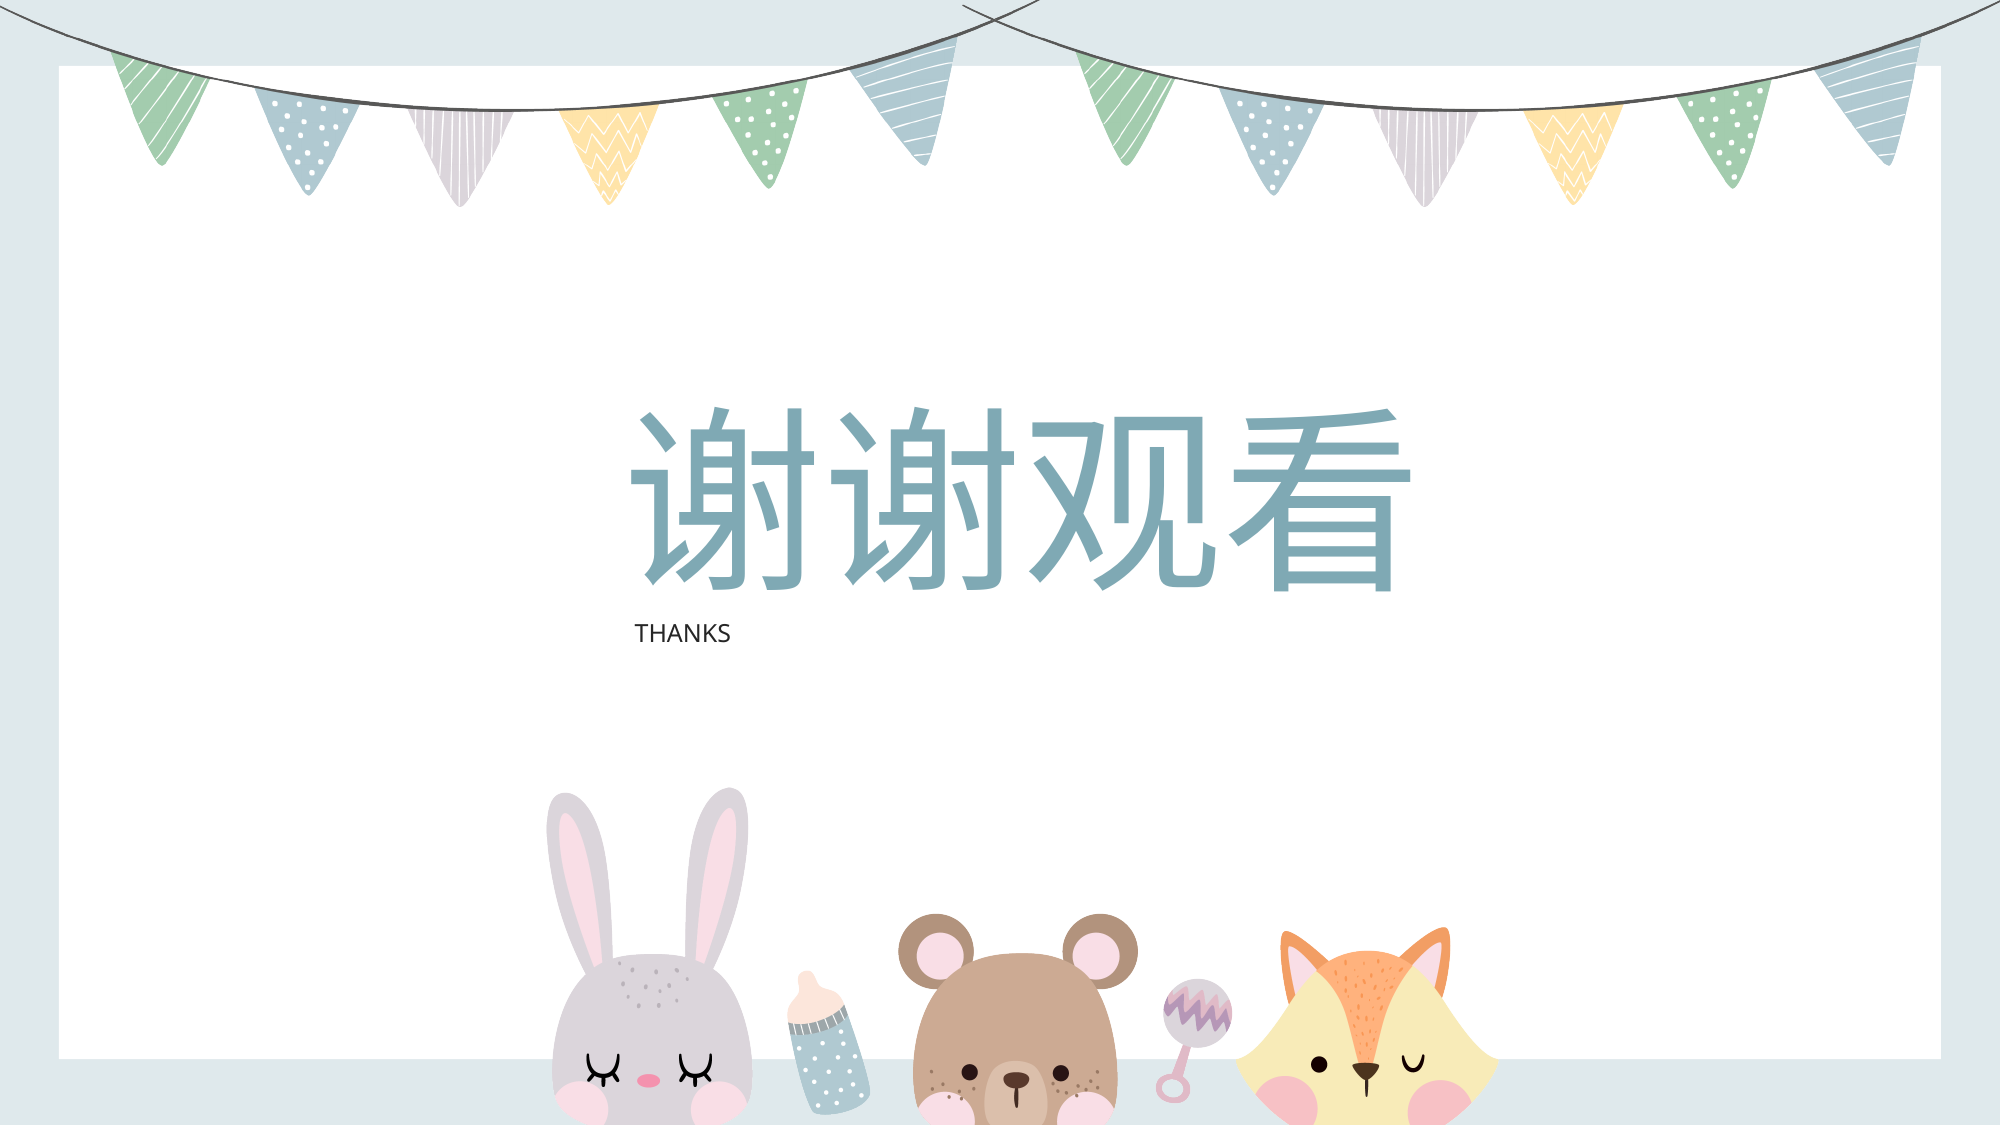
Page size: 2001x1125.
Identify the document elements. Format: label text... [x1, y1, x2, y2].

picture [0, 0, 2000, 207]
text_box [58, 207, 1942, 1060]
picture [545, 786, 1499, 1125]
text_box THANKS [619, 610, 1425, 655]
text_box 谢谢观看 [304, 368, 1741, 623]
